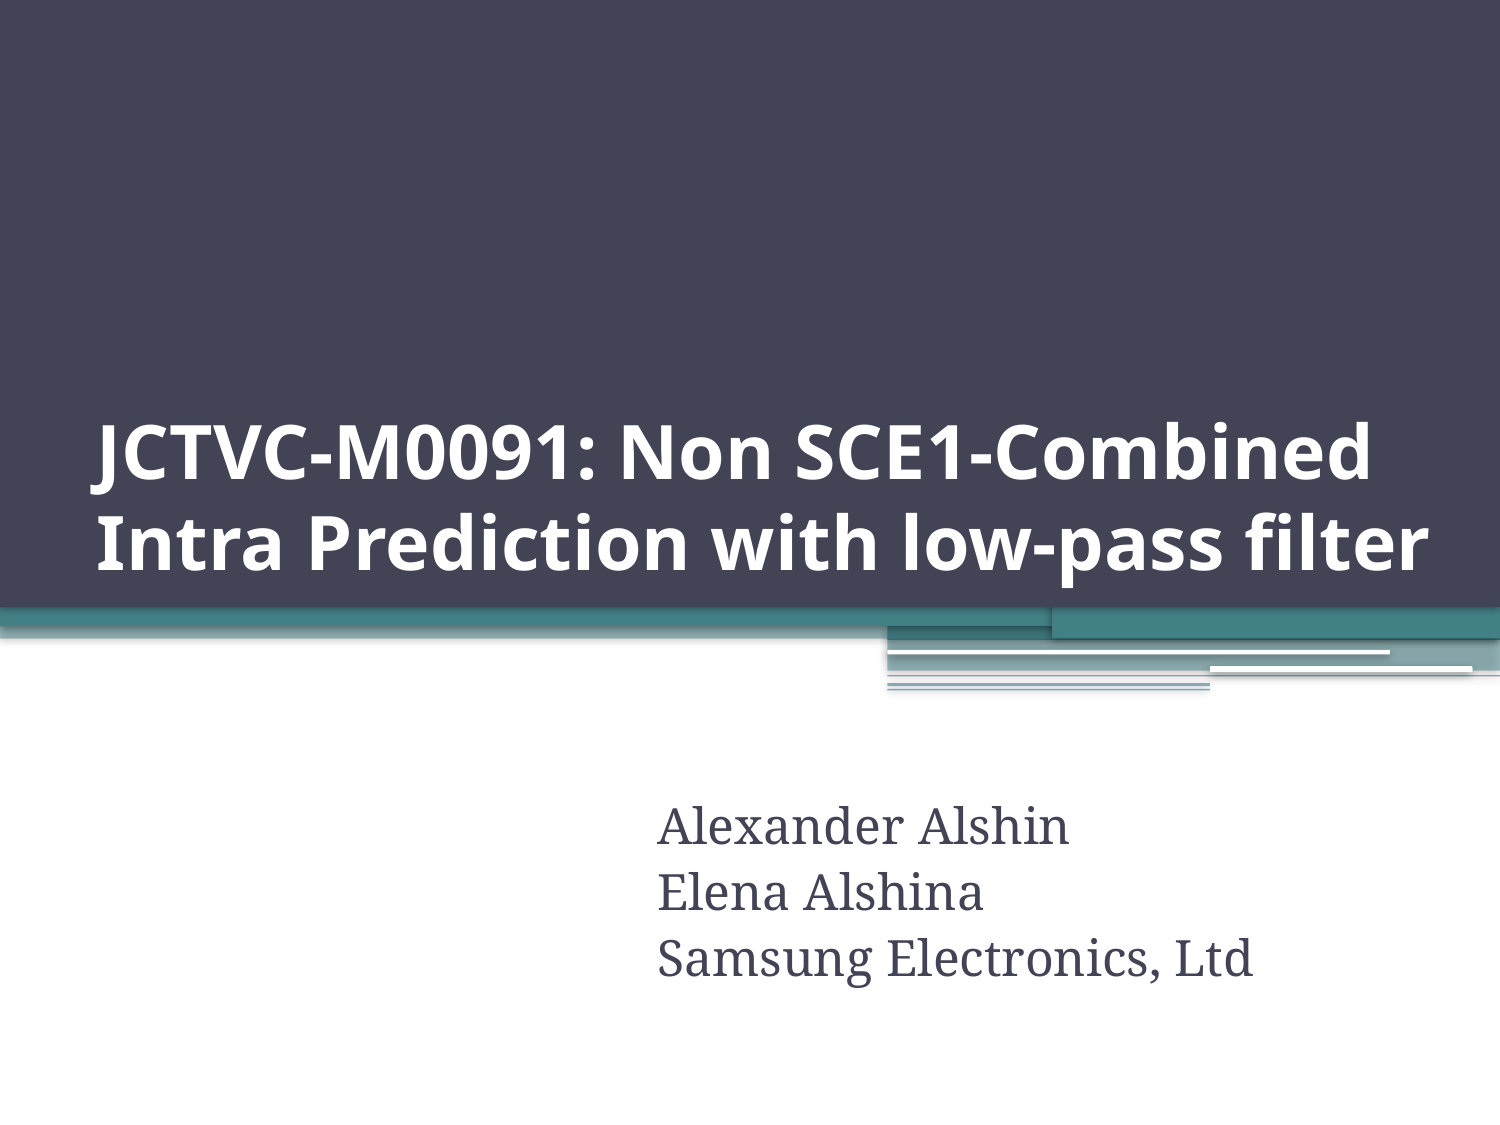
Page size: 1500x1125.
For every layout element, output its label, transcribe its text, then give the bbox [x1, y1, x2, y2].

subtitle Alexander Alshin Elena Alshina Samsung Electronics, Ltd [631, 786, 1445, 1075]
title JCTVC-M0091: Non SCE1-Combined Intra Prediction with low-pass filter [82, 351, 1470, 593]
